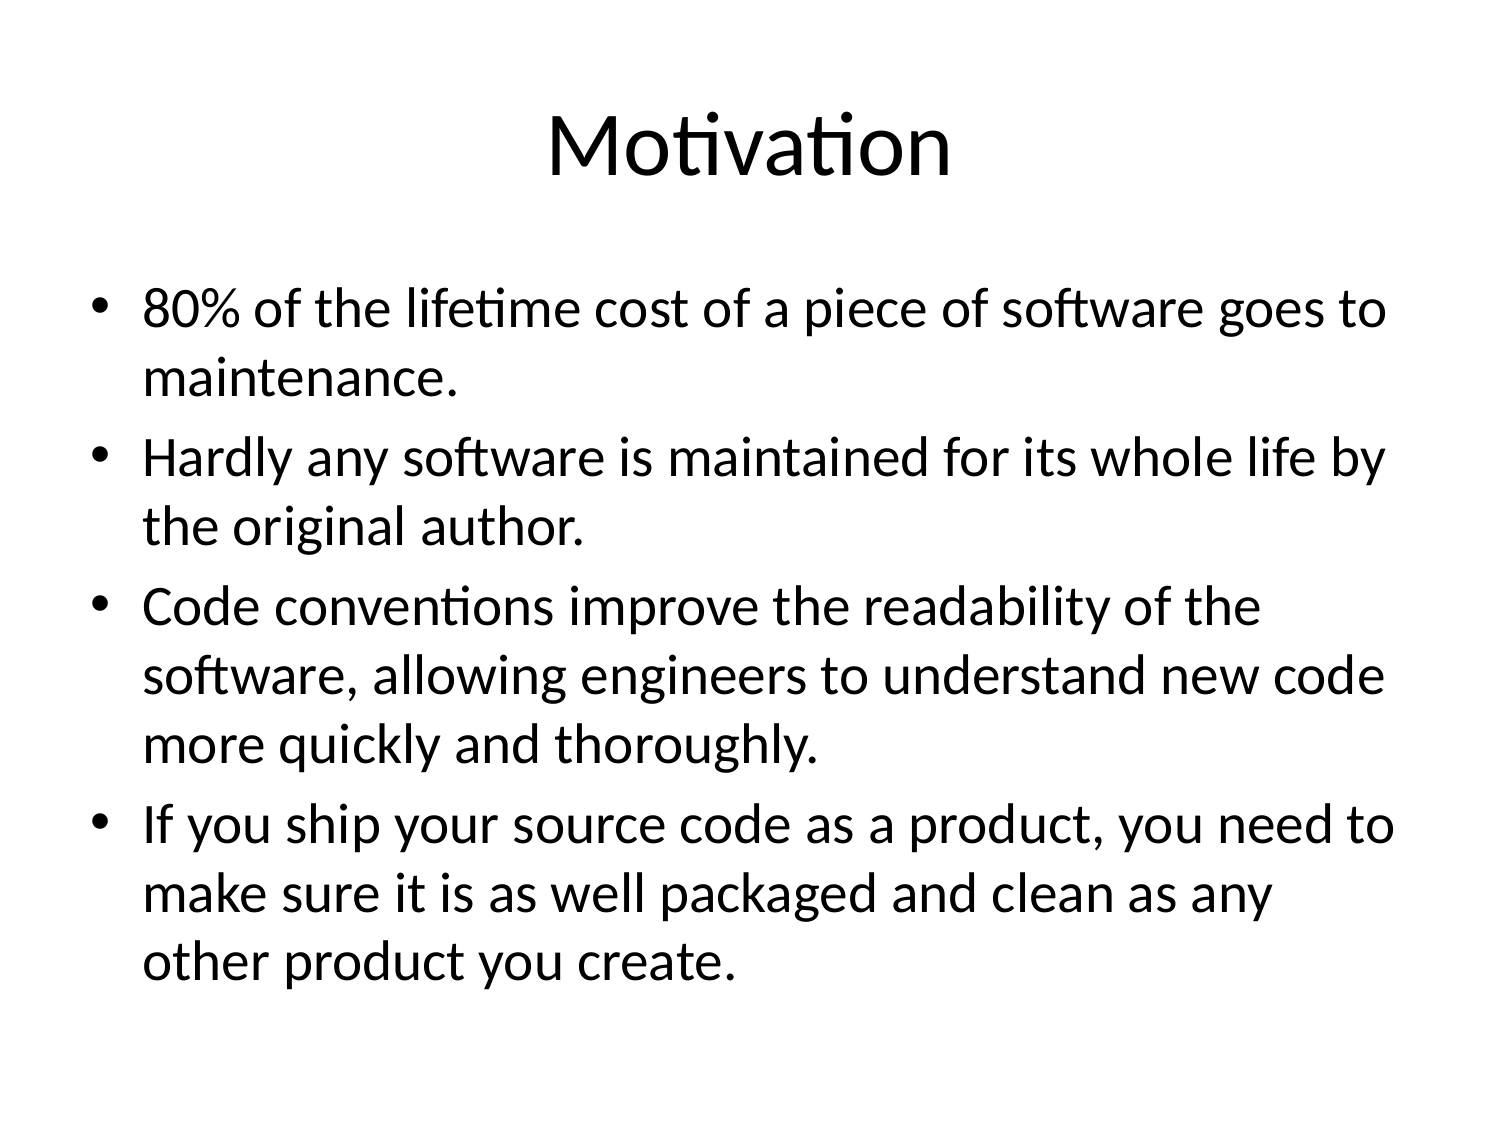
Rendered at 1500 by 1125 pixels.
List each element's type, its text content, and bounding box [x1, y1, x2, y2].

title Motivation [75, 45, 1425, 233]
list 80% of the lifetime cost of a piece of software goes to maintenance. Hardly any software is maintained for its whole life by the original author. Code conventions improve the readability of the software, allowing engineers to understand new code more quickly and thoroughly. If you ship your source code as a product, you need to make sure it is as well packaged and clean as any other product you create. [75, 262, 1425, 1005]
